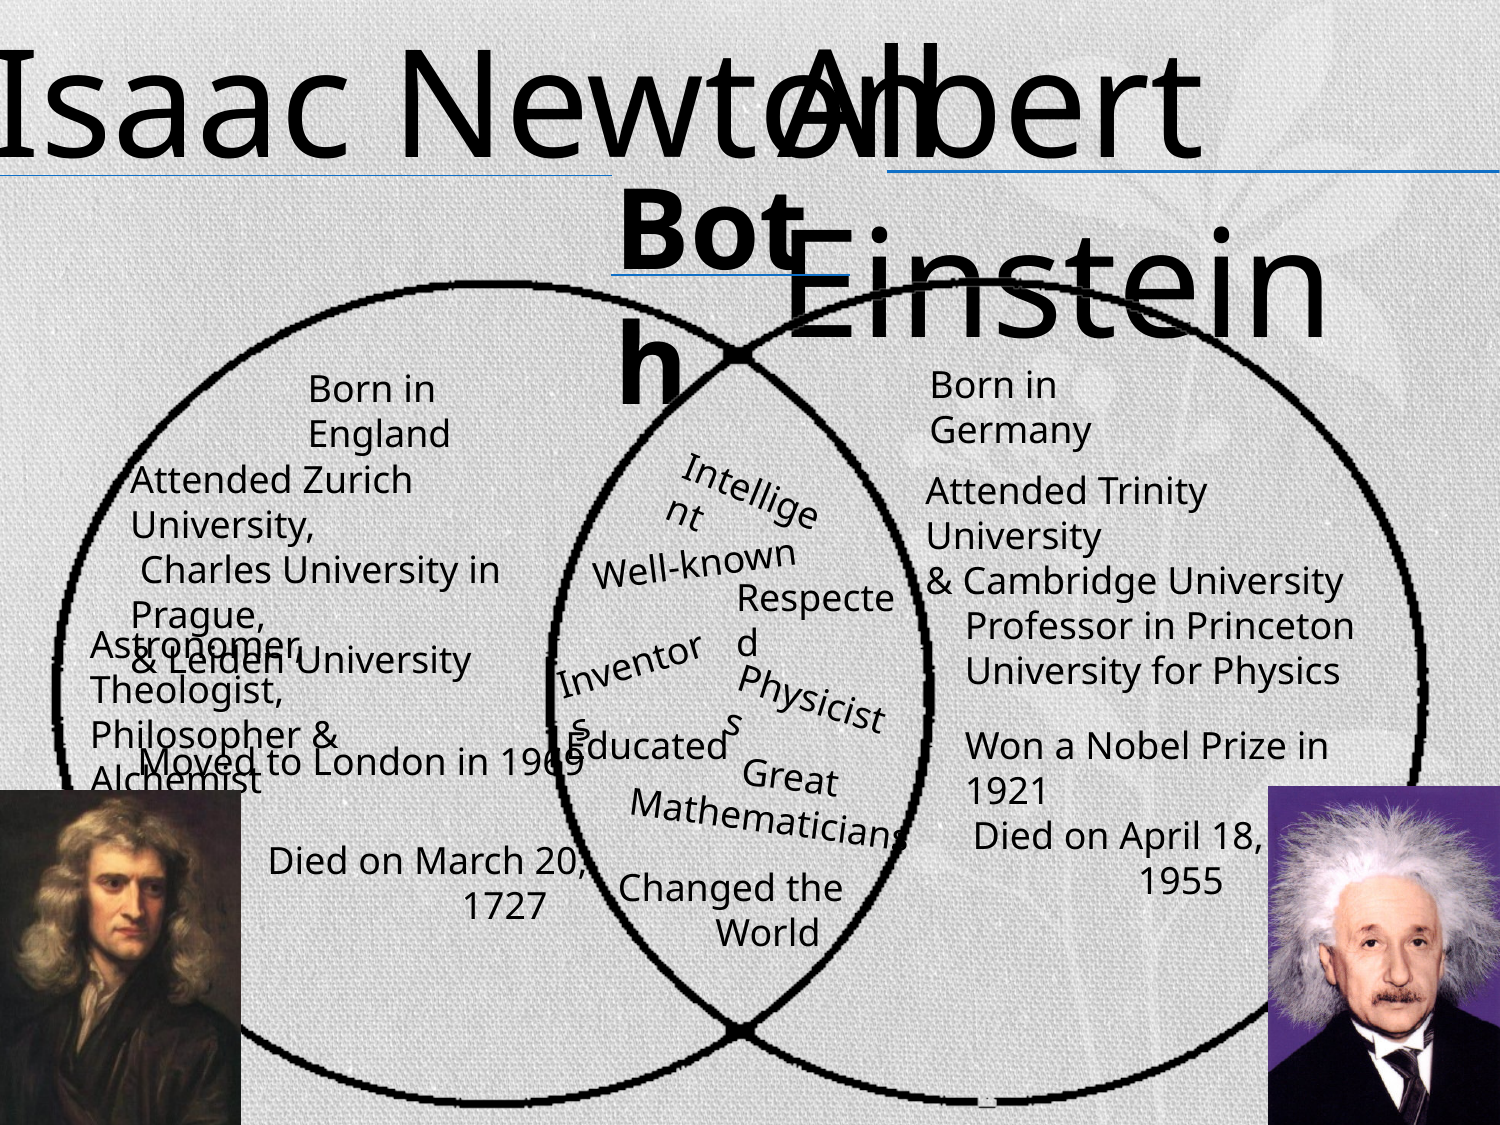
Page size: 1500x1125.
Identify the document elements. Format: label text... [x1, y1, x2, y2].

text_box Both [600, 195, 762, 245]
text_box Isaac Newton [0, 0, 762, 195]
picture [886, 170, 1500, 174]
picture [0, 247, 1500, 1125]
text_box Albert Einstein [762, 0, 1500, 245]
